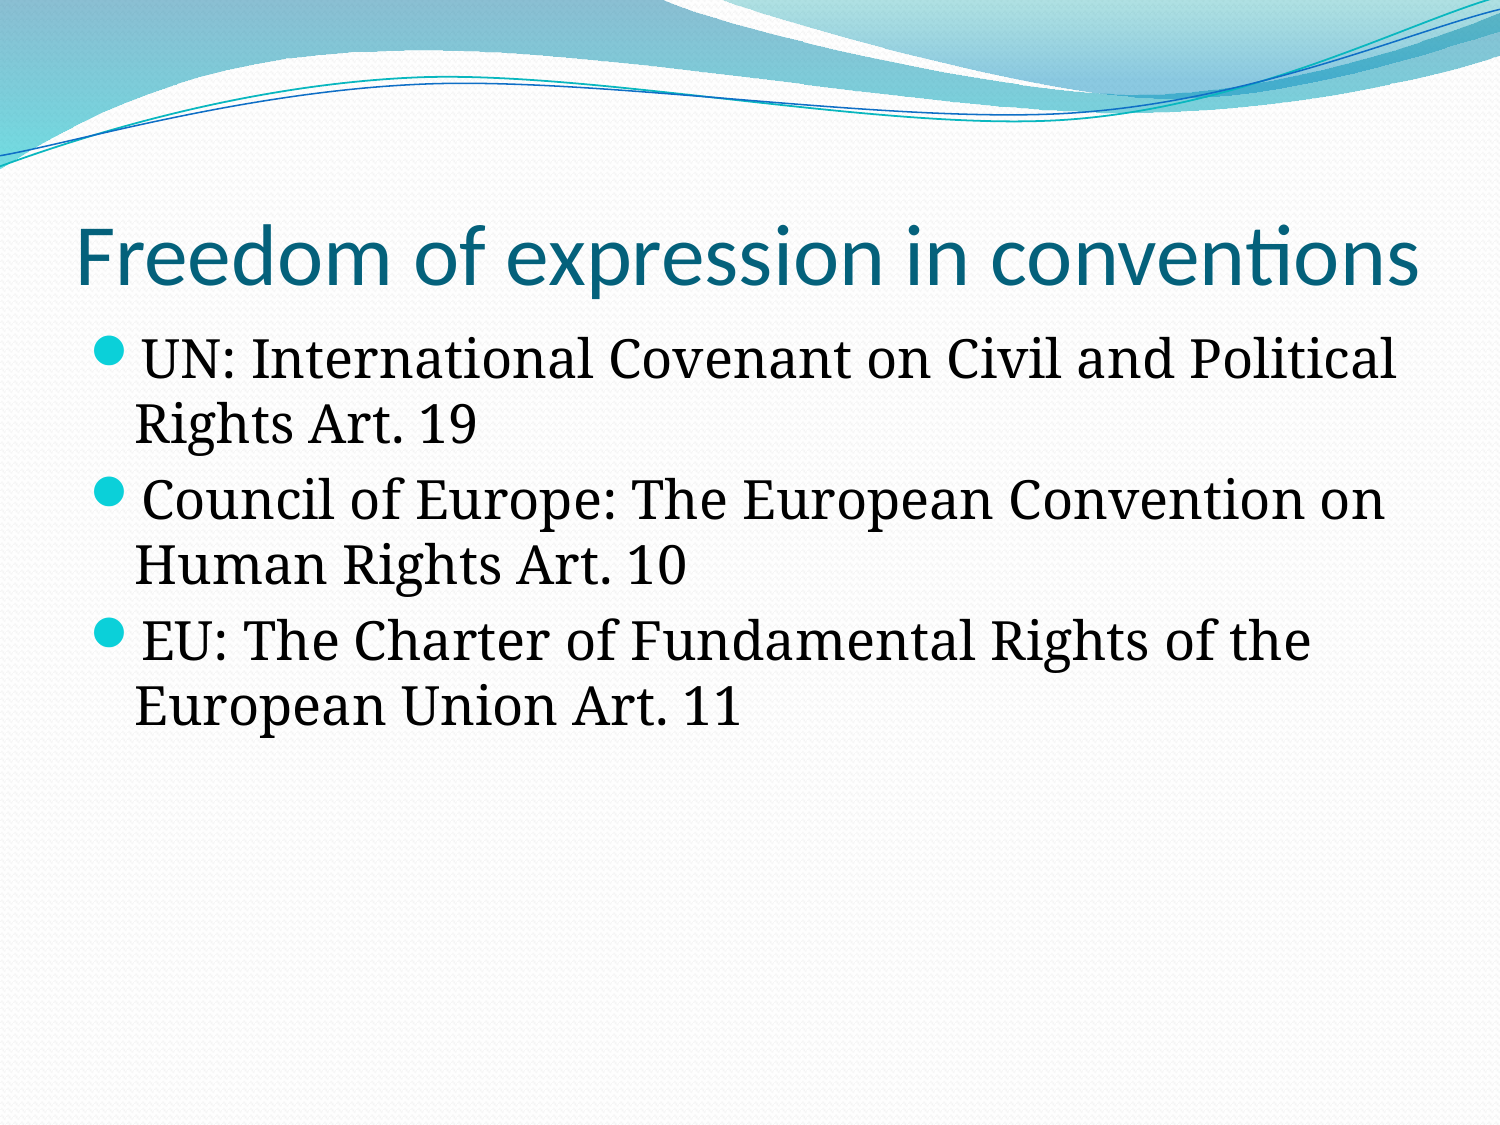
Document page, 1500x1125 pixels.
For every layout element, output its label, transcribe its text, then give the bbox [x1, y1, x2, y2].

list UN: International Covenant on Civil and Political Rights Art. 19 Council of Europe: The European Convention on Human Rights Art. 10 EU: The Charter of Fundamental Rights of the European Union Art. 11 [75, 317, 1425, 1038]
title Freedom of expression in conventions [75, 115, 1425, 303]
